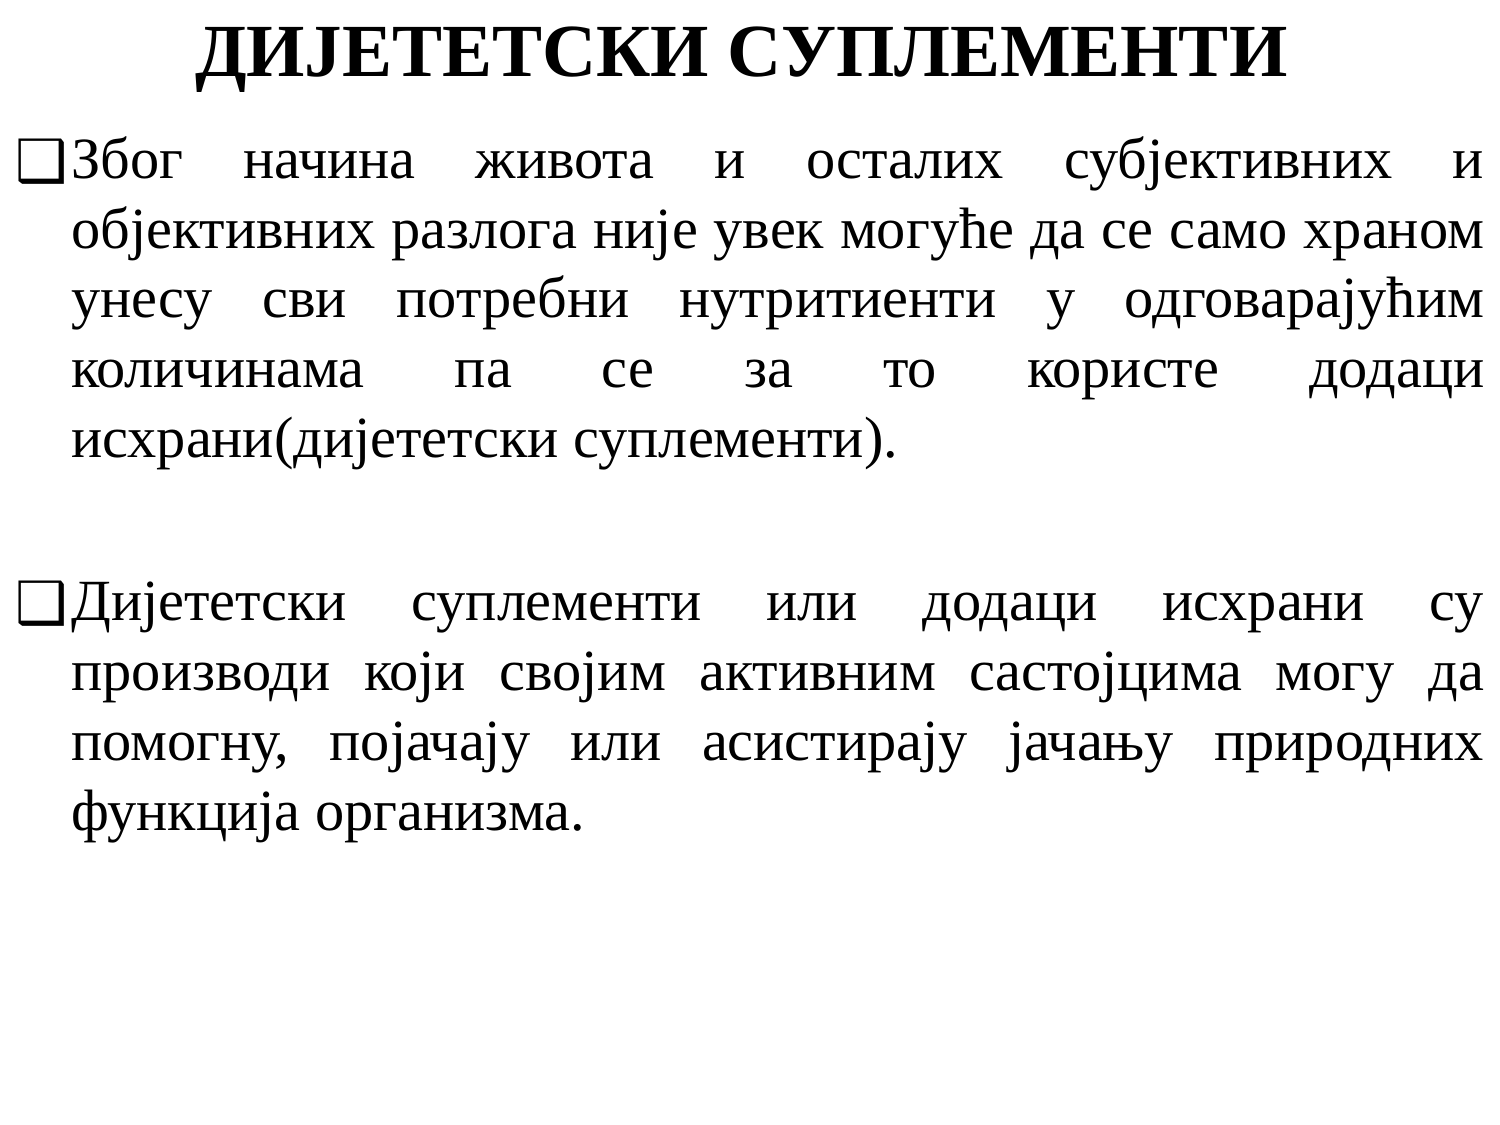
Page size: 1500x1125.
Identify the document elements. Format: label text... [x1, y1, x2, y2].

list Због начина живота и осталих субјективних и објективних разлога није увек могуће да се само храном унесу сви потребни нутритиенти у одговарајућим количинама па се за то користе додаци исхрани(дијететски суплементи). Дијететски суплементи или додаци исхрани су производи који својим активним састојцима могу да помогну, појачају или асистирају јачању природних функција организма. [0, 112, 1500, 1125]
title ДИЈЕТЕТСКИ СУПЛЕМЕНТИ [0, 0, 1500, 112]
